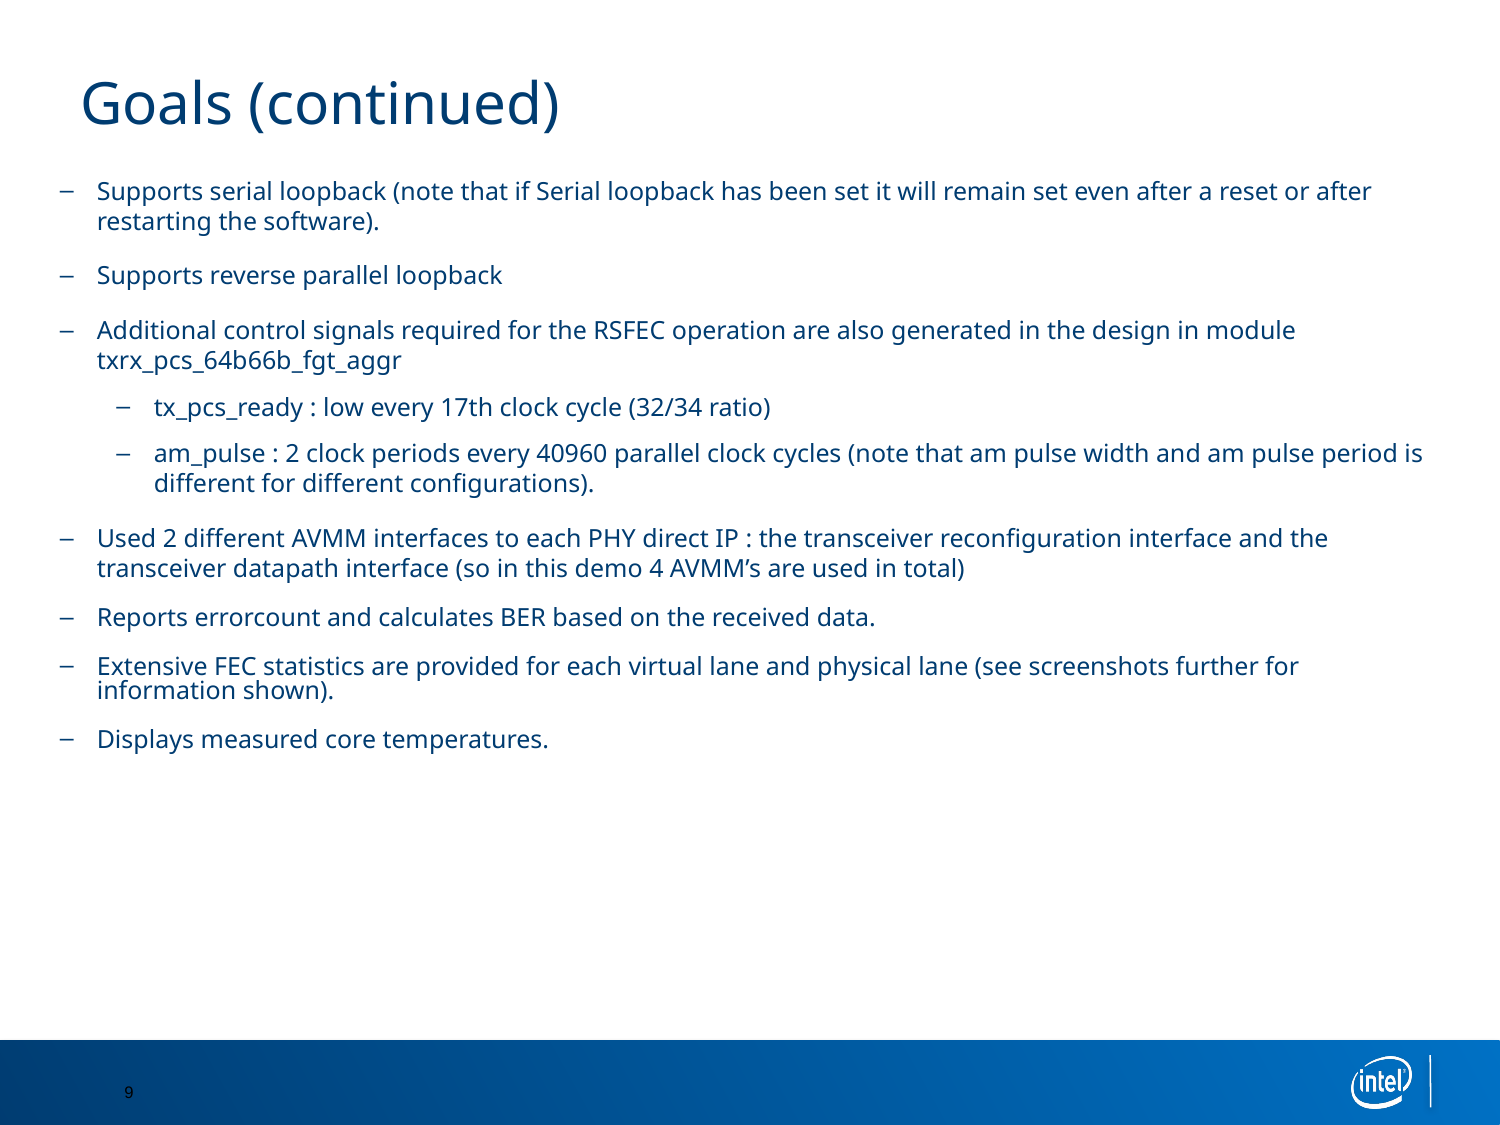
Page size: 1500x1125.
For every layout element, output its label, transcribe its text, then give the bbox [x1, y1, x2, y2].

title Goals (continued) [80, 65, 1458, 194]
list Supports serial loopback (note that if Serial loopback has been set it will remain set even after a reset or after restarting the software). Supports reverse parallel loopback Additional control signals required for the RSFEC operation are also generated in the design in module txrx_pcs_64b66b_fgt_aggr tx_pcs_ready : low every 17th clock cycle (32/34 ratio) am_pulse : 2 clock periods every 40960 parallel clock cycles (note that am pulse width and am pulse period is different for different configurations). Used 2 different AVMM interfaces to each PHY direct IP : the transceiver reconfiguration interface and the transceiver datapath interface (so in this demo 4 AVMM’s are used in total) Reports errorcount and calculates BER based on the received data. Extensive FEC statistics are provided for each virtual lane and physical lane (see screenshots further for information shown). Displays measured core temperatures. [59, 174, 1441, 939]
slide_number 9 [19, 1069, 134, 1116]
picture [1351, 1056, 1412, 1109]
